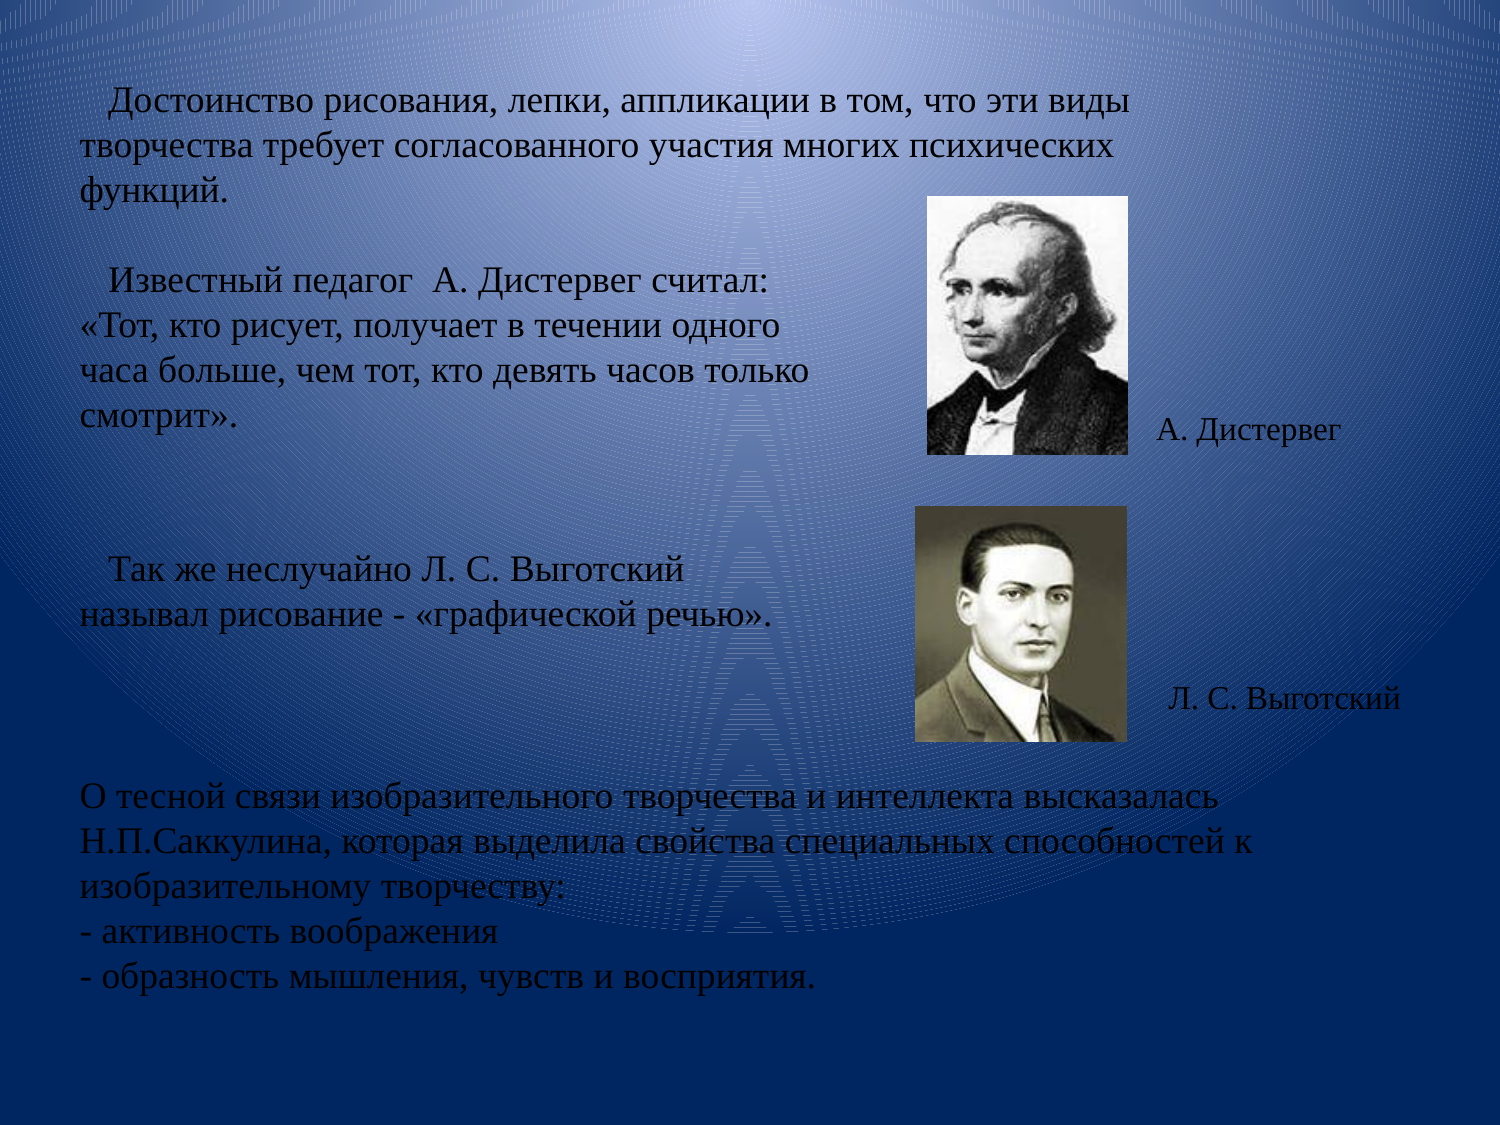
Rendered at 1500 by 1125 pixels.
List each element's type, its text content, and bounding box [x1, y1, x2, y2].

text_box О тесной связи изобразительного творчества и интеллекта высказалась Н.П.Саккулина, которая выделила свойства специальных способностей к изобразительному творчеству: - активность воображения - образность мышления, чувств и восприятия. [64, 763, 1367, 1003]
text_box А. Дистервег [1141, 399, 1366, 454]
text_box Достоинство рисования, лепки, аппликации в том, что эти виды творчества требует согласованного участия многих психических функций. Известный педагог А. Дистервег считал: «Тот, кто рисует, получает в течении одного часа больше, чем тот, кто девять часов только смотрит». [64, 67, 1187, 443]
text_box Л. С. Выготский [1153, 668, 1425, 724]
text_box Так же неслучайно Л. С. Выготский называл рисование - «графической речью». [64, 536, 815, 642]
picture [915, 506, 1127, 742]
picture [926, 196, 1129, 456]
